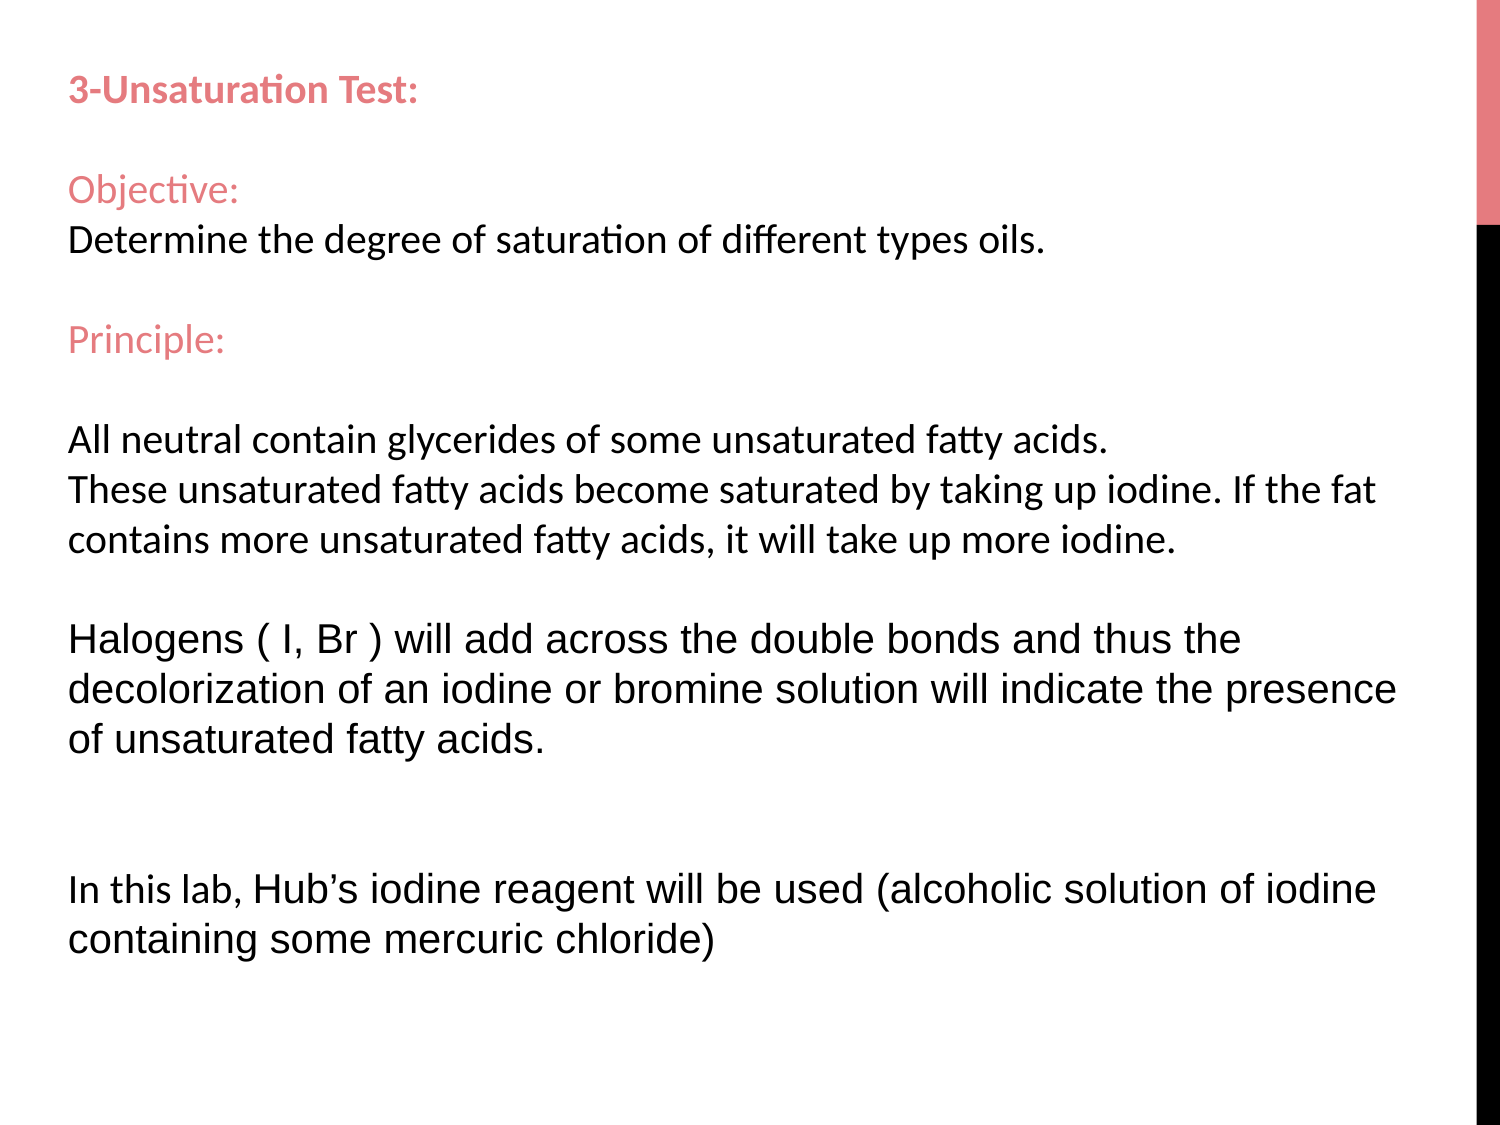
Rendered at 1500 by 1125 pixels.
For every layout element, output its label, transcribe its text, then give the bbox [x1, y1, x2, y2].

text_box 3-Unsaturation Test: Objective: Determine the degree of saturation of different types oils. Principle: All neutral contain glycerides of some unsaturated fatty acids. These unsaturated fatty acids become saturated by taking up iodine. If the fat contains more unsaturated fatty acids, it will take up more iodine. Halogens ( I, Br ) will add across the double bonds and thus the decolorization of an iodine or bromine solution will indicate the presence of unsaturated fatty acids. In this lab, Hub’s iodine reagent will be used (alcoholic solution of iodine containing some mercuric chloride) [53, 54, 1424, 1020]
